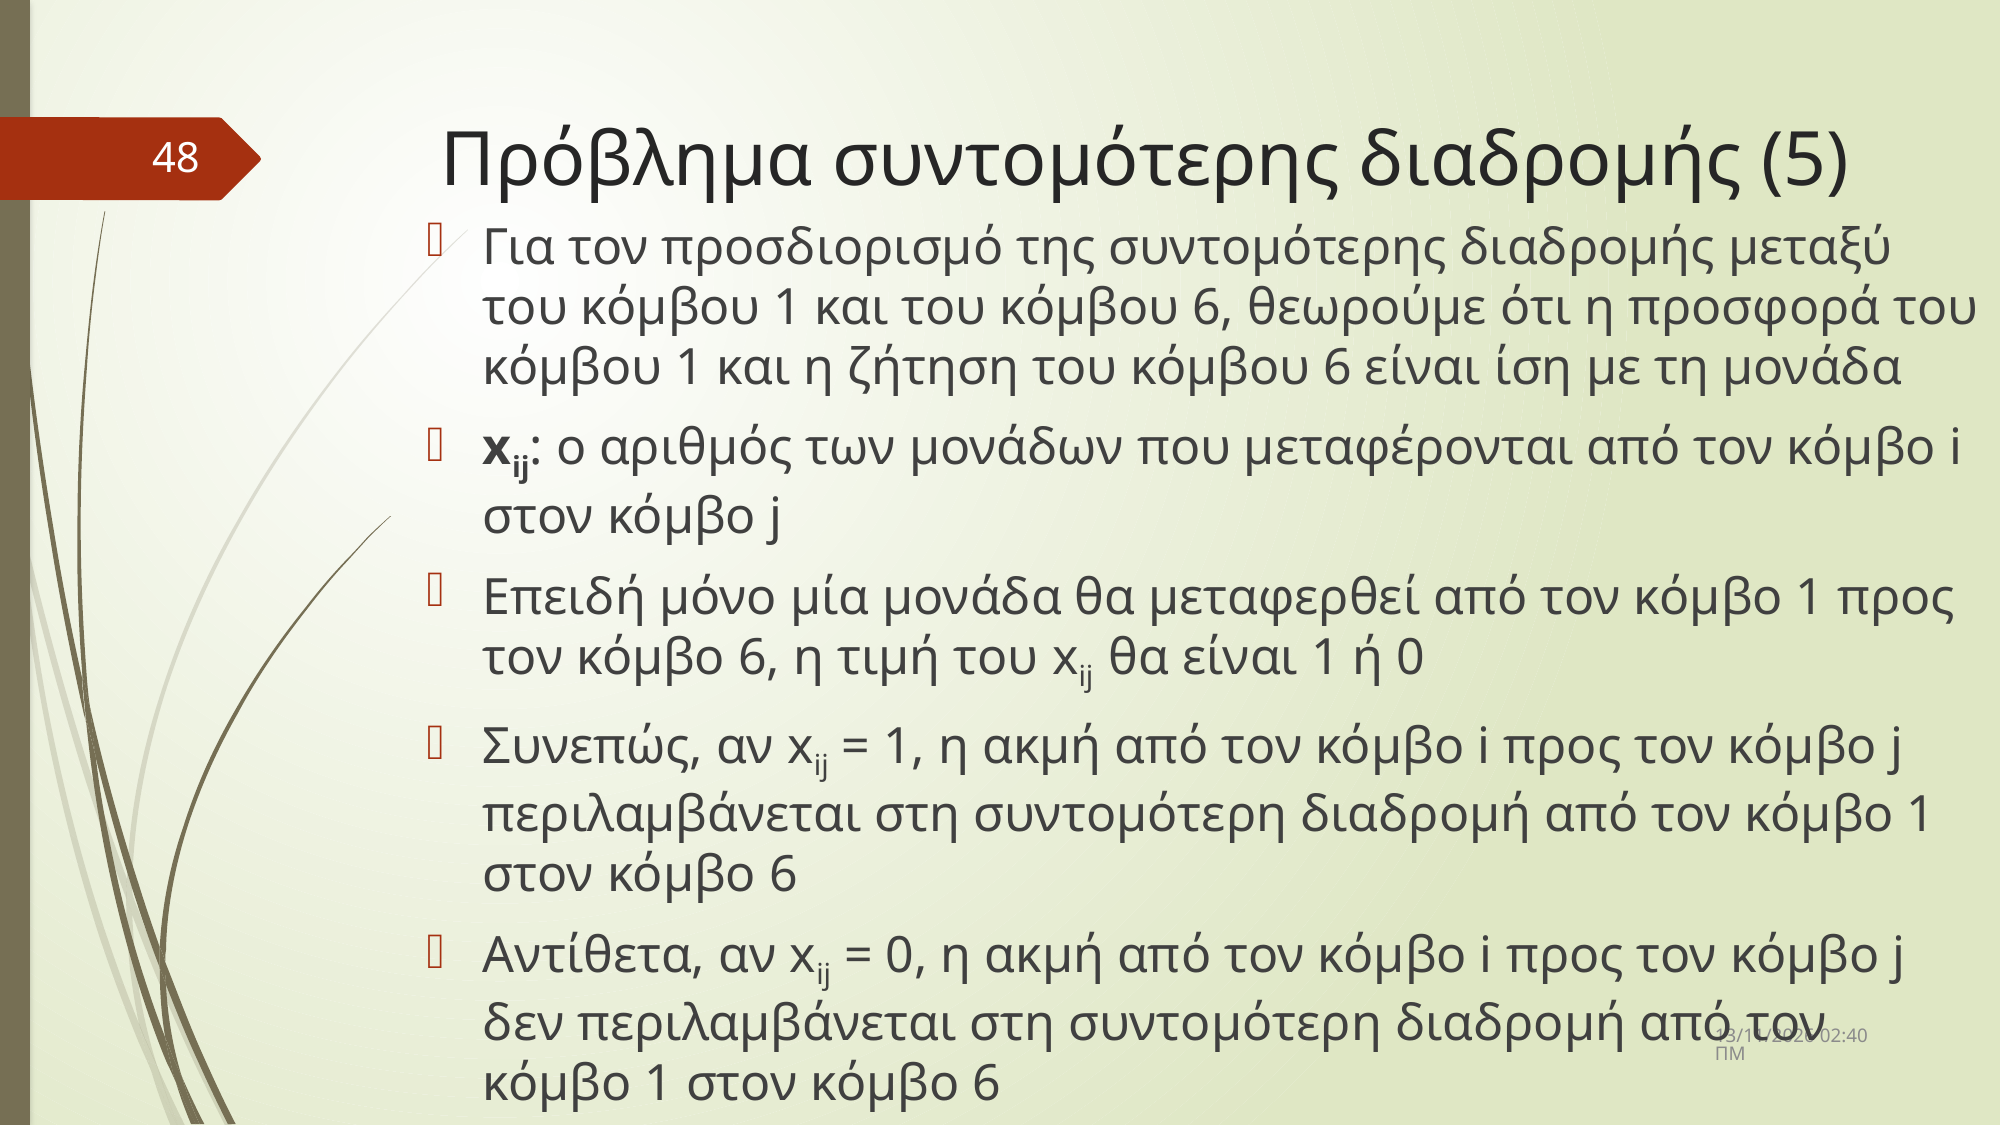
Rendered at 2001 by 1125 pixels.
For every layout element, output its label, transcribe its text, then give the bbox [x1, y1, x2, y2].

slide_number 48 [87, 129, 216, 190]
title Πρόβλημα συντομότερης διαδρομής (5) [425, 102, 1923, 206]
list Για τον προσδιορισμό της συντομότερης διαδρομής μεταξύ του κόμβου 1 και του κόμβου 6, θεωρούμε ότι η προσφορά του κόμβου 1 και η ζήτηση του κόμβου 6 είναι ίση με τη μονάδα xij: ο αριθμός των μονάδων που μεταφέρονται από τον κόμβο i στον κόμβο j Επειδή μόνο μία μονάδα θα μεταφερθεί από τον κόμβο 1 προς τον κόμβο 6, η τιμή του xij θα είναι 1 ή 0 Συνεπώς, αν xij = 1, η ακμή από τον κόμβο i προς τον κόμβο j περιλαμβάνεται στη συντομότερη διαδρομή από τον κόμβο 1 στον κόμβο 6 Αντίθετα, αν xij = 0, η ακμή από τον κόμβο i προς τον κόμβο j δεν περιλαμβάνεται στη συντομότερη διαδρομή από τον κόμβο 1 στον κόμβο 6 [411, 206, 2000, 1125]
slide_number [1699, 1005, 1888, 1067]
